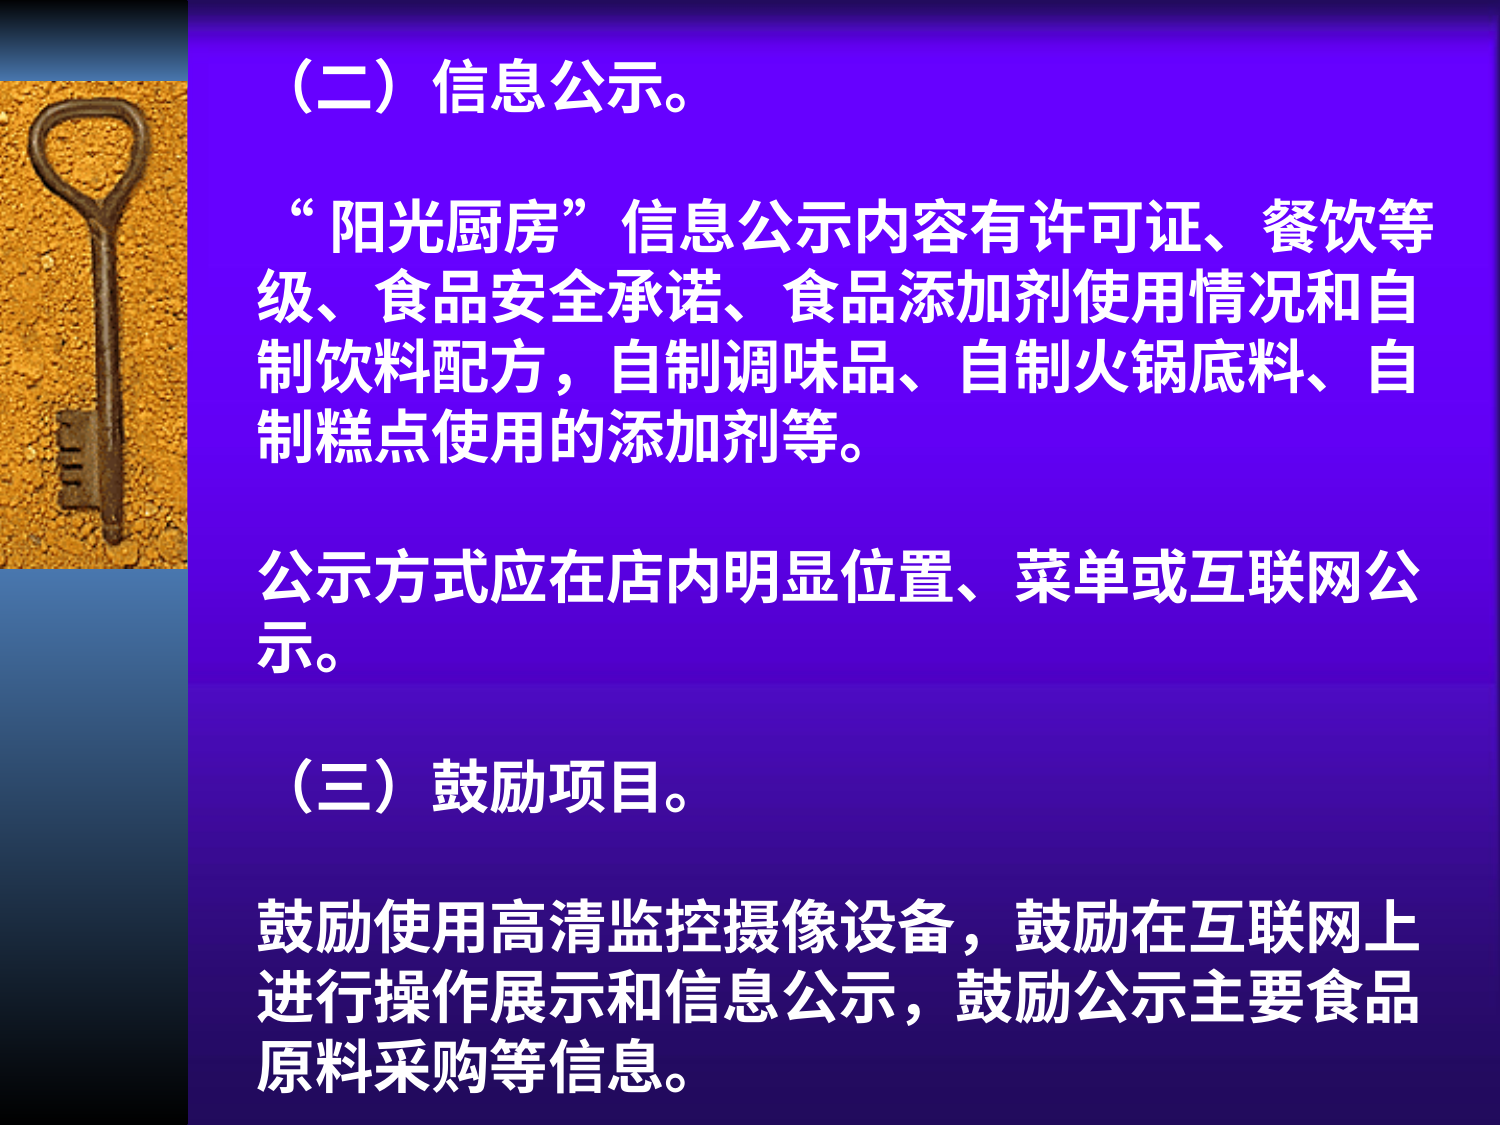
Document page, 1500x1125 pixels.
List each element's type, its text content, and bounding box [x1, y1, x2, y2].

text_box （二）信息公示。 “阳光厨房”信息公示内容有许可证、餐饮等级、食品安全承诺、食品添加剂使用情况和自制饮料配方，自制调味品、自制火锅底料、自制糕点使用的添加剂等。 公示方式应在店内明显位置、菜单或互联网公示。 （三）鼓励项目。 鼓励使用高清监控摄像设备，鼓励在互联网上进行操作展示和信息公示，鼓励公示主要食品原料采购等信息。 [242, 42, 1459, 1108]
picture [0, 0, 1500, 1125]
